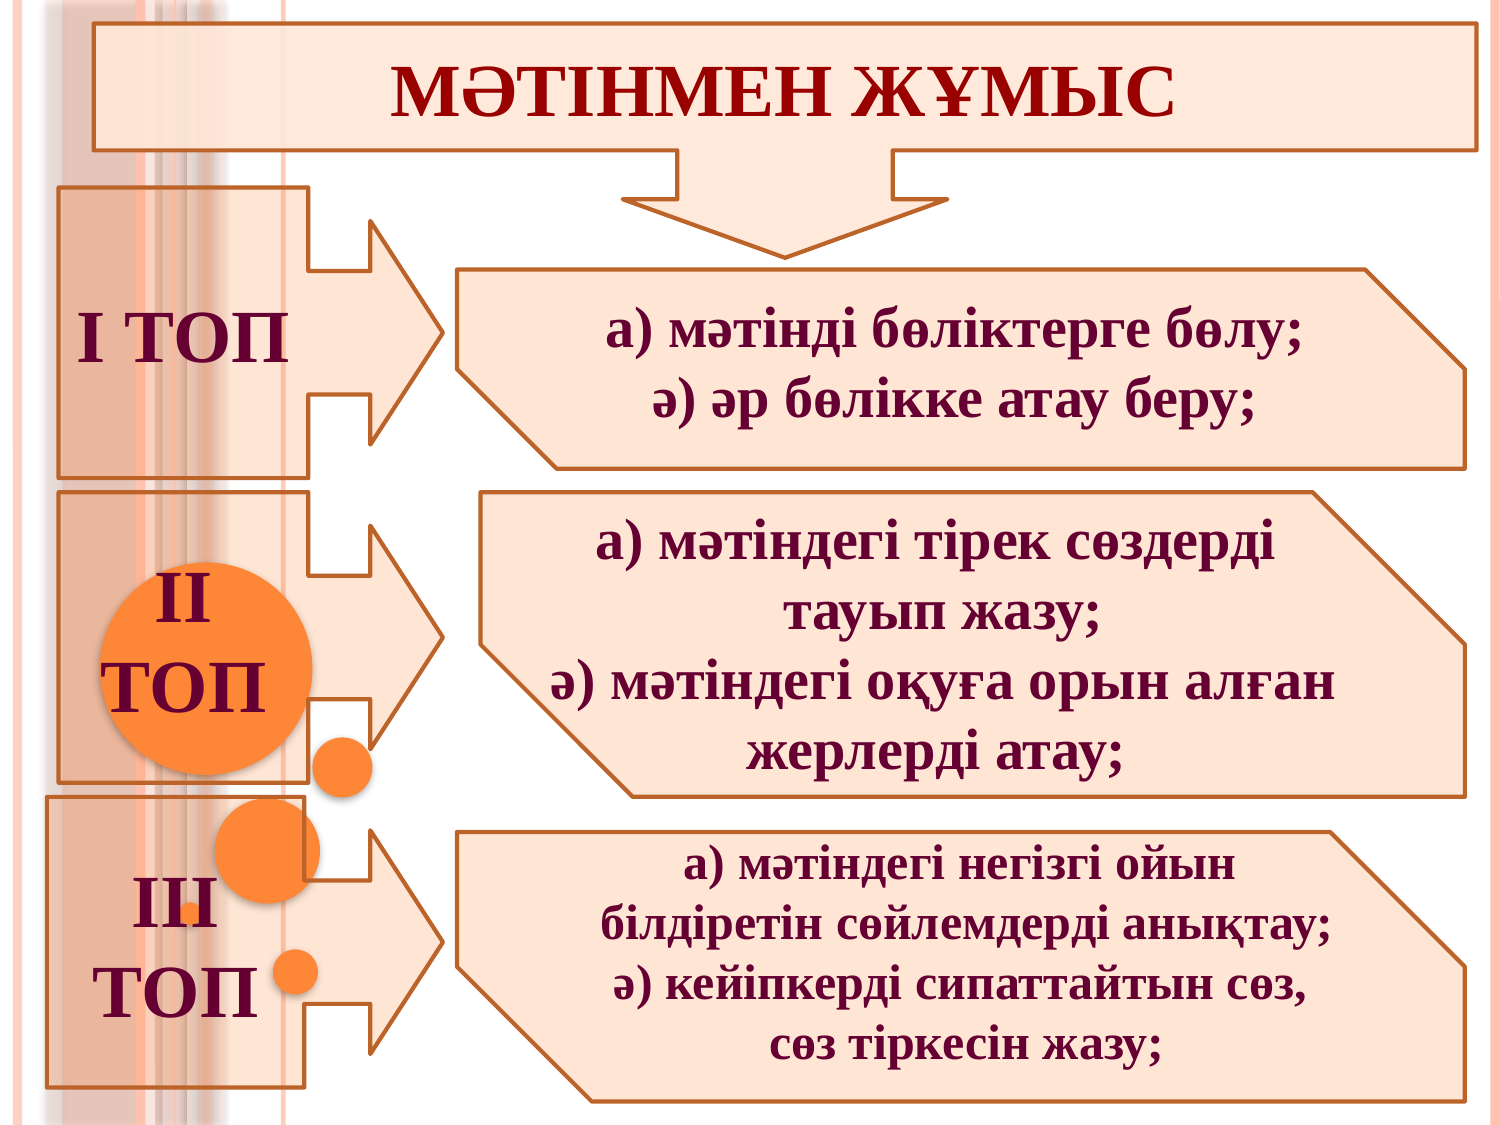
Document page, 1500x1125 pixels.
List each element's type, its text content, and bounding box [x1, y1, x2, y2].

text_box [621, 618, 1467, 799]
text_box а) мәтіндегі тірек сөздерді тауып жазу; ә) мәтіндегі оқуға орын алған жерлерді атау; [445, 493, 1442, 789]
text_box [454, 267, 1380, 373]
text_box ІІІ ТОП [44, 794, 433, 1090]
text_box ІІ ТОП [56, 490, 445, 785]
text_box МӘТІНМЕН ЖҰМЫС [91, 21, 1479, 260]
text_box [564, 1077, 1467, 1104]
text_box а) мәтіндегі негізгі ойын білдіретін сөйлемдерді анықтау; ә) кейіпкерді сипаттайтын сөз, сөз тіркесін жазу; [433, 821, 1500, 1077]
text_box [521, 355, 1467, 471]
text_box І ТОП [56, 185, 445, 481]
text_box а) мәтінді бөліктерге бөлу; ә) әр бөлікке атау беру; [457, 281, 1454, 437]
